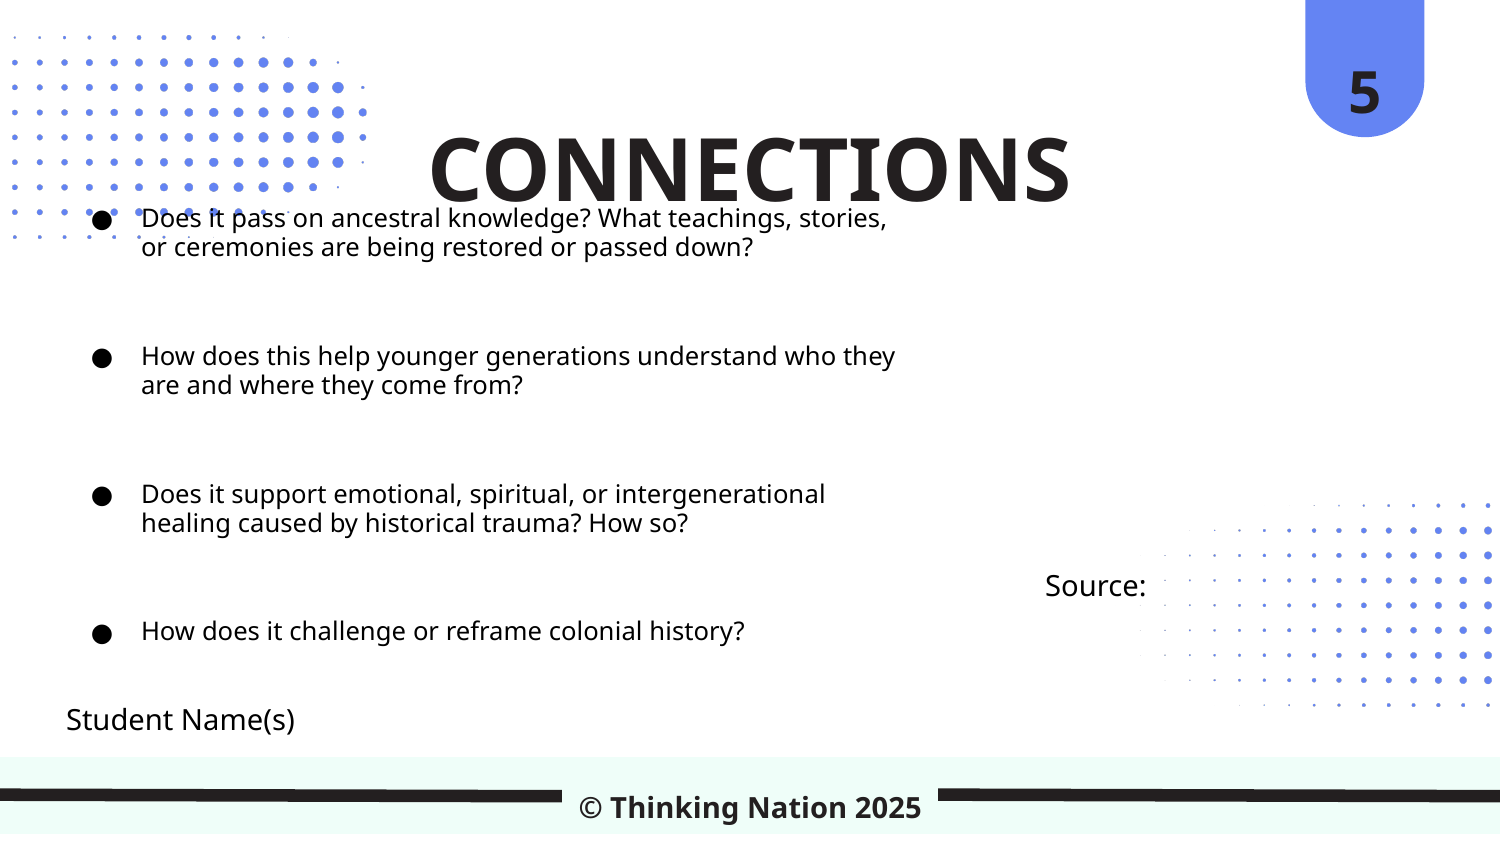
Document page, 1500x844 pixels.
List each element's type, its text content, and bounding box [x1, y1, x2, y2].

text_box Source: [1030, 552, 1447, 623]
text_box [0, 35, 367, 239]
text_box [1300, 0, 1430, 138]
text_box Student Name(s) [51, 686, 468, 755]
text_box [1115, 503, 1500, 708]
list Does it pass on ancestral knowledge? What teachings, stories, or ceremonies are being restored or passed down? How does this help younger generations understand who they are and where they come from? Does it support emotional, spiritual, or intergenerational healing caused by historical trauma? How so? How does it challenge or reframe colonial history? [51, 189, 929, 750]
text_box CONNECTIONS [367, 71, 1291, 219]
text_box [0, 756, 1500, 835]
